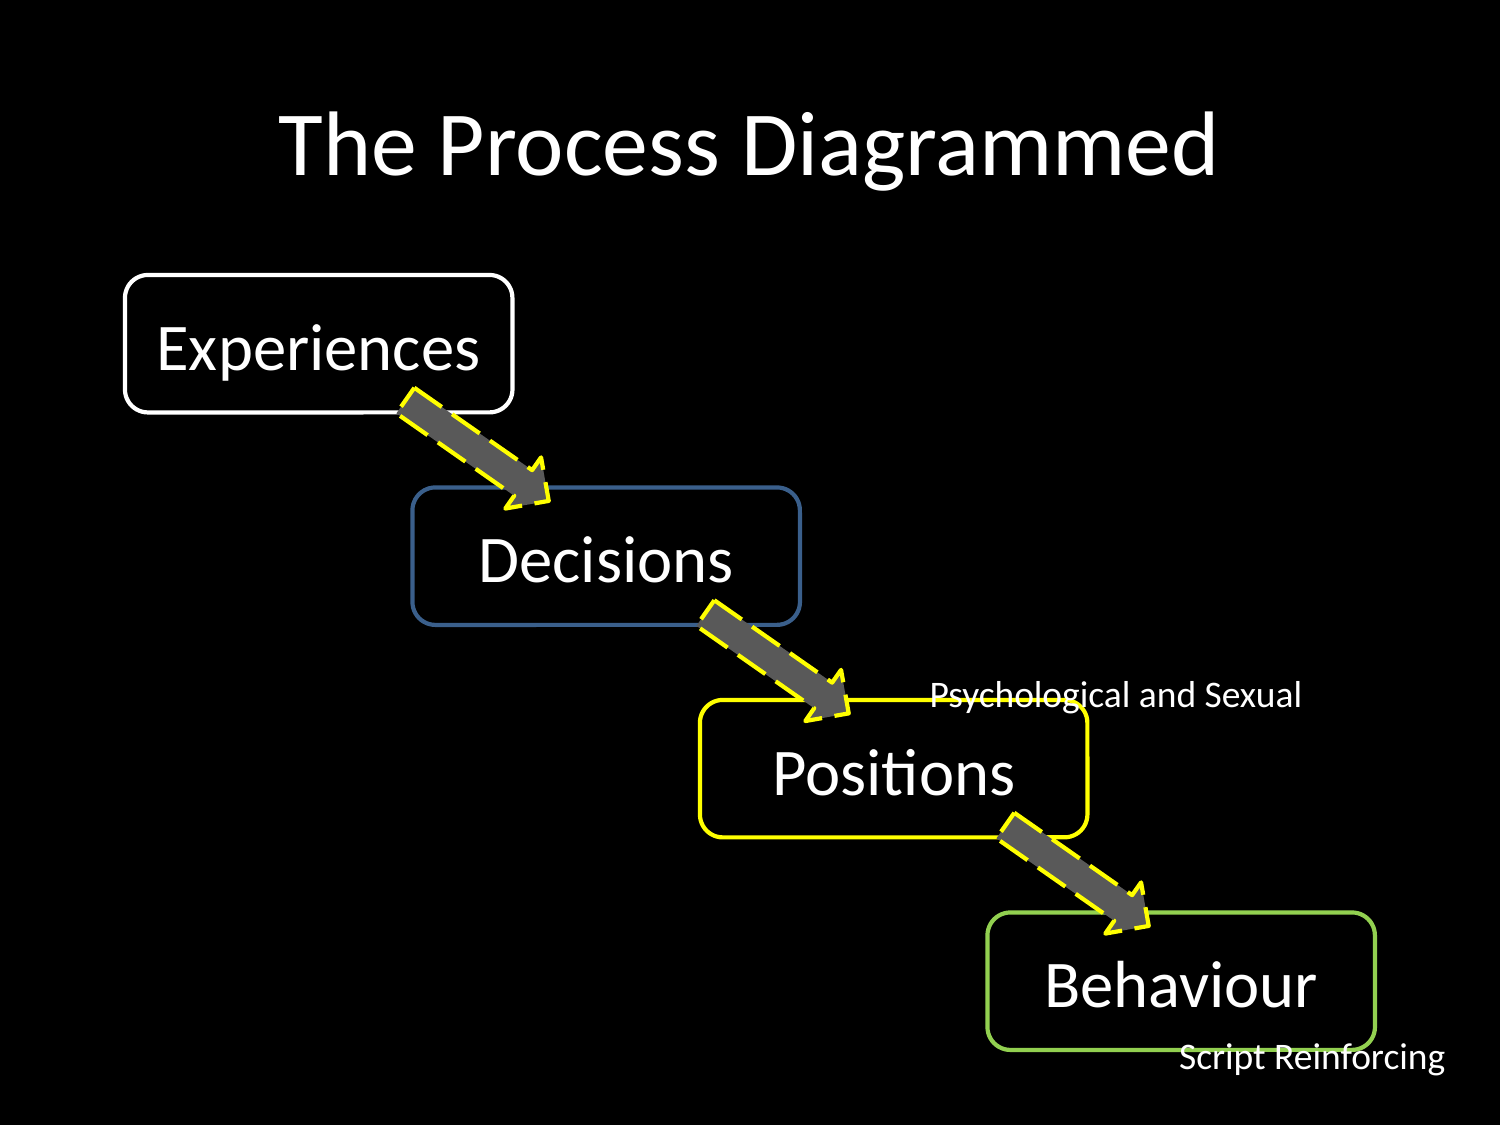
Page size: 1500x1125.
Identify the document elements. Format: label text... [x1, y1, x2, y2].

text_box [996, 811, 1151, 936]
text_box Psychological and Sexual [914, 662, 1318, 723]
text_box Behaviour [985, 910, 1378, 1053]
text_box Script Reinforcing [1164, 1024, 1461, 1085]
text_box [696, 598, 851, 724]
text_box Experiences [122, 272, 515, 415]
text_box Positions [697, 697, 1090, 840]
text_box Decisions [410, 485, 803, 628]
text_box [396, 386, 551, 511]
title The Process Diagrammed [75, 45, 1425, 233]
